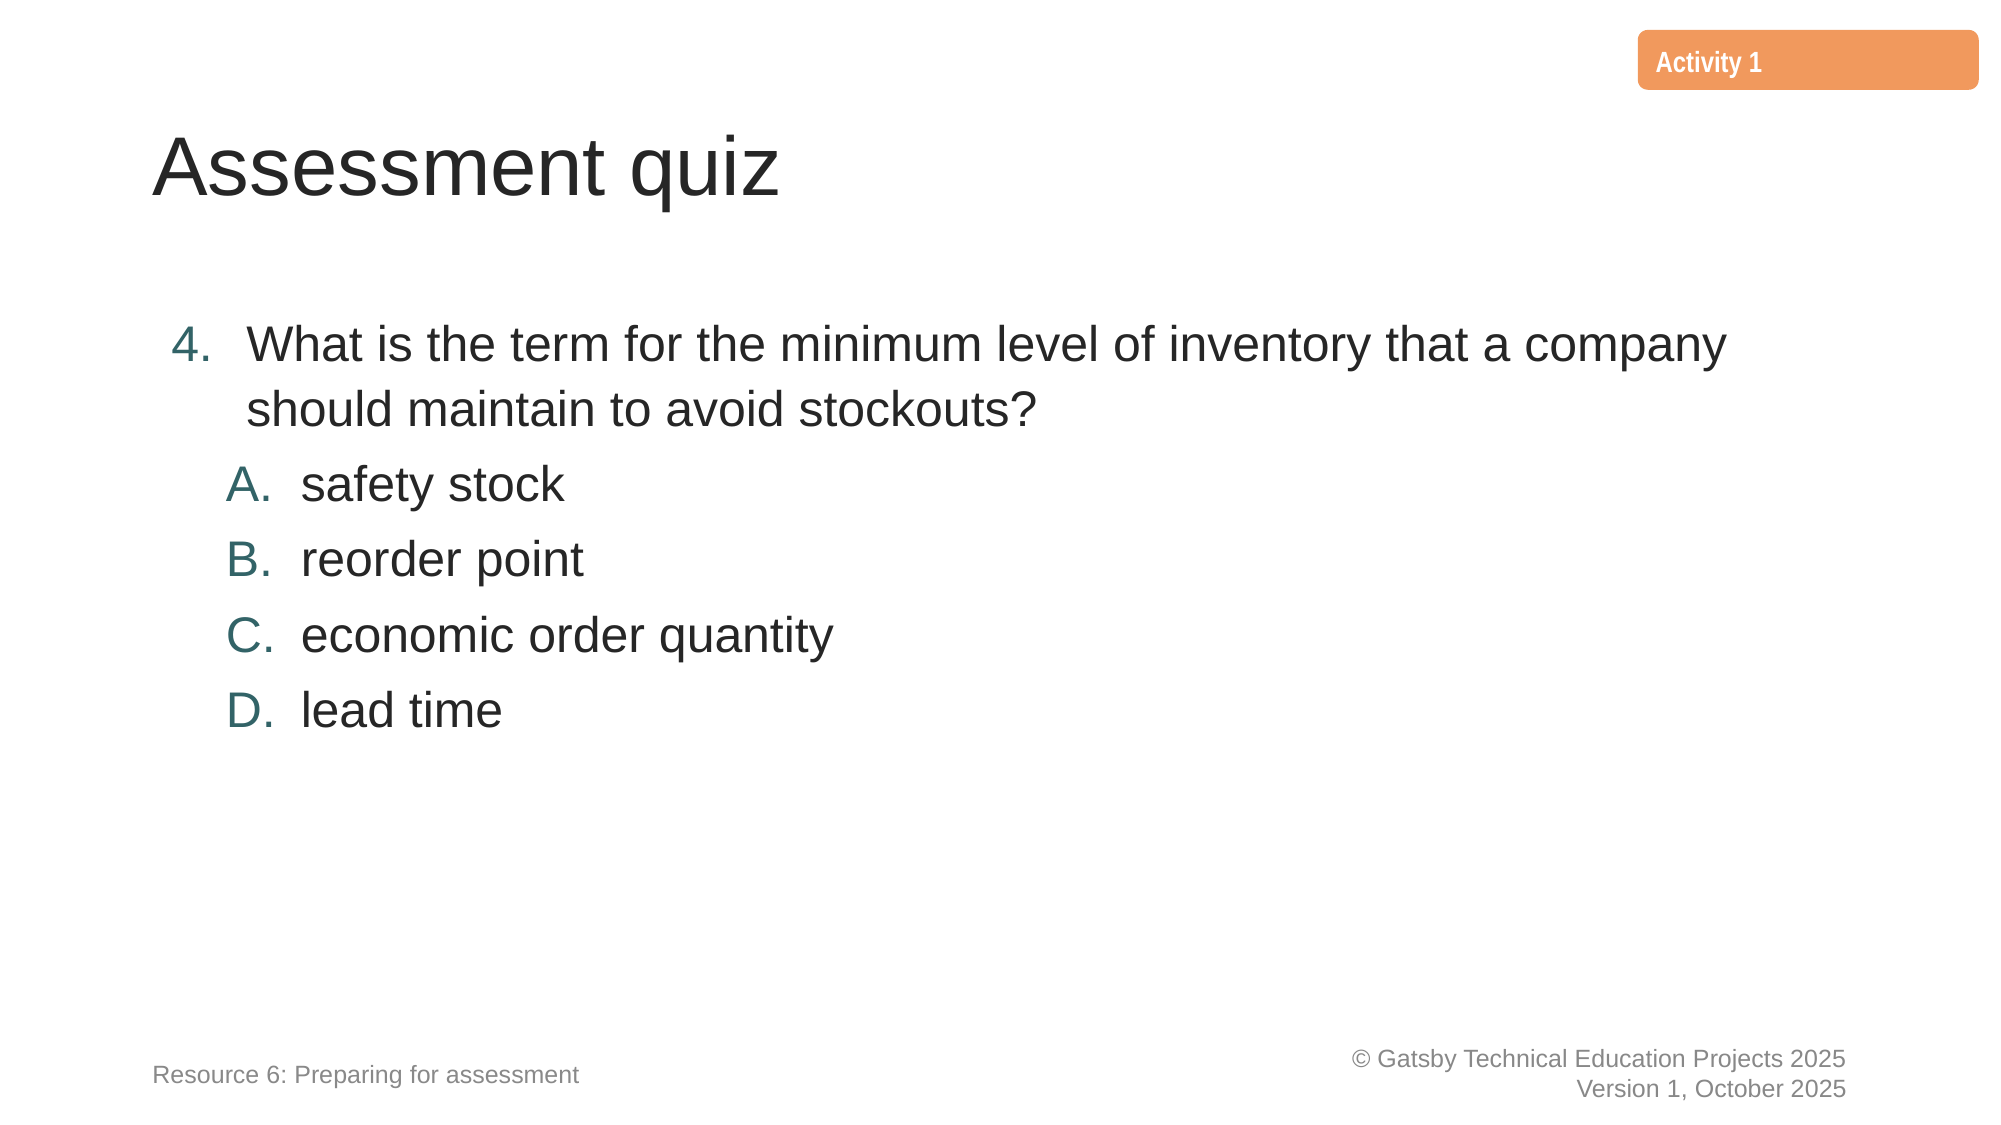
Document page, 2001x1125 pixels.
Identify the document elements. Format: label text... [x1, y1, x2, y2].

text_box What is the term for the minimum level of inventory that a company should maintain to avoid stockouts? safety stock reorder point economic order quantity lead time [137, 299, 1881, 1014]
title Assessment quiz [137, 59, 1863, 278]
list Resource 6: Preparing for assessment [137, 1042, 829, 1103]
text_box Activity 1 [1637, 29, 1979, 90]
